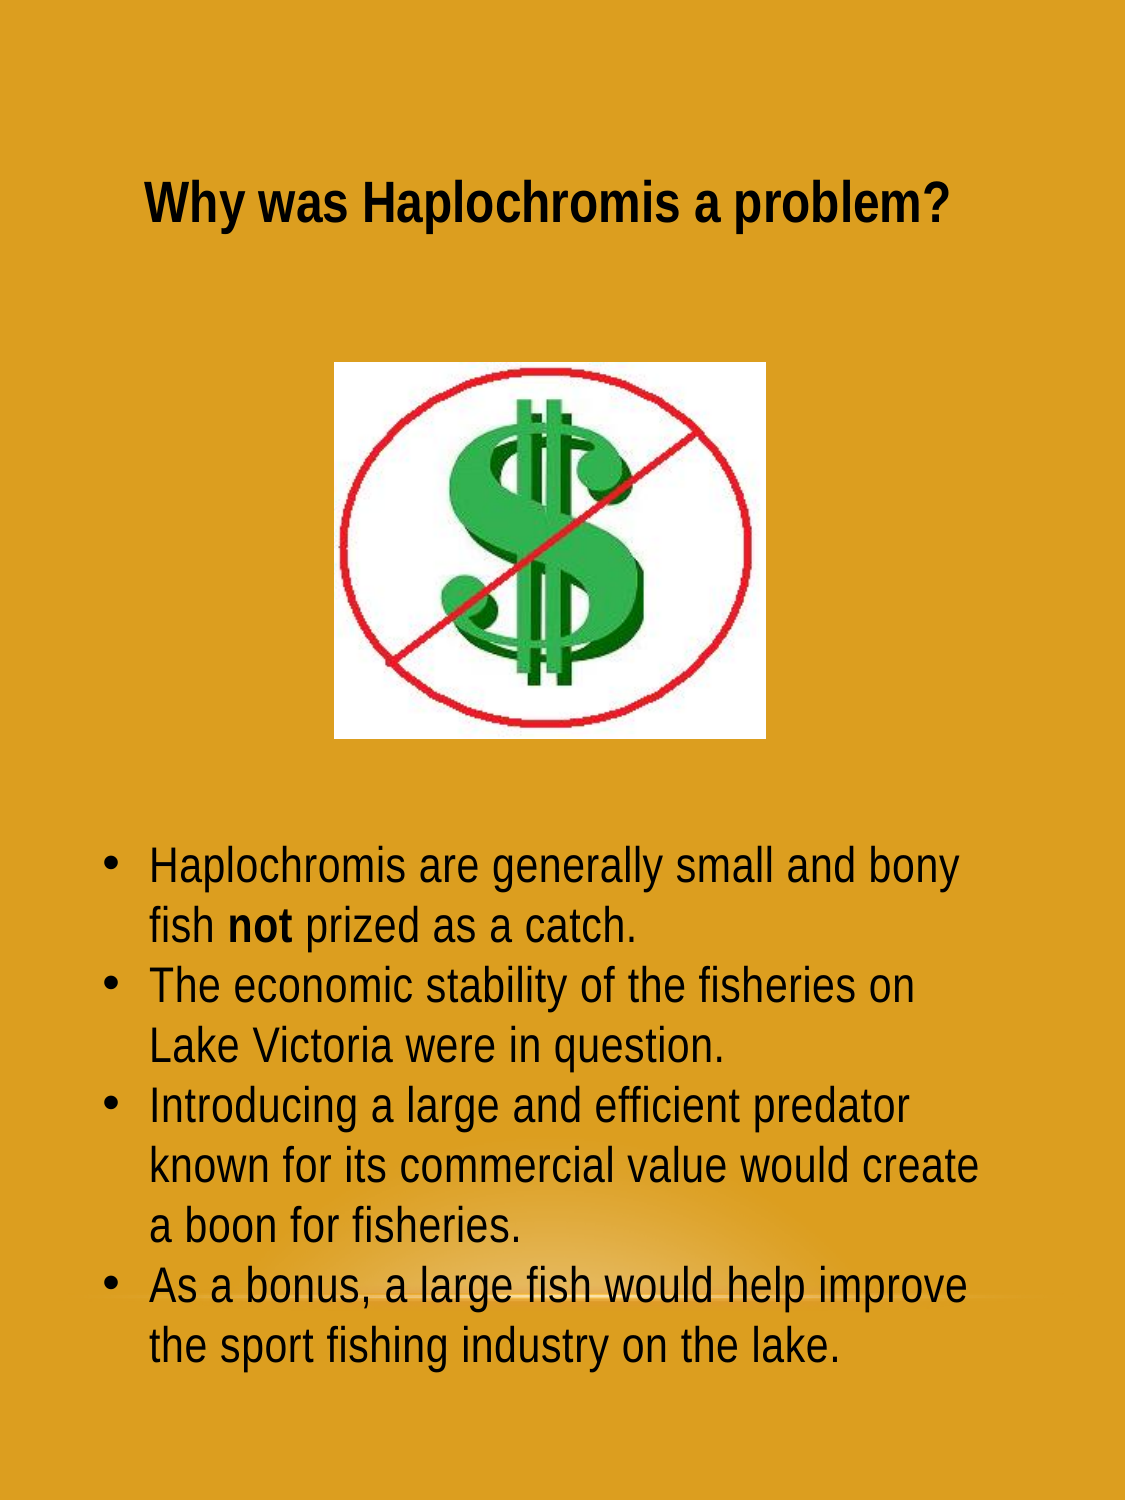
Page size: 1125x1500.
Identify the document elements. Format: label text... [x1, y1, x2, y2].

picture [0, 0, 1125, 1500]
text_box Why was Haplochromis a problem? [130, 156, 975, 286]
text_box Haplochromis are generally small and bony fish not prized as a catch. The economic stability of the fisheries on Lake Victoria were in question. Introducing a large and efficient predator known for its commercial value would create a boon for fisheries. As a bonus, a large fish would help improve the sport fishing industry on the lake. [87, 824, 1025, 1470]
